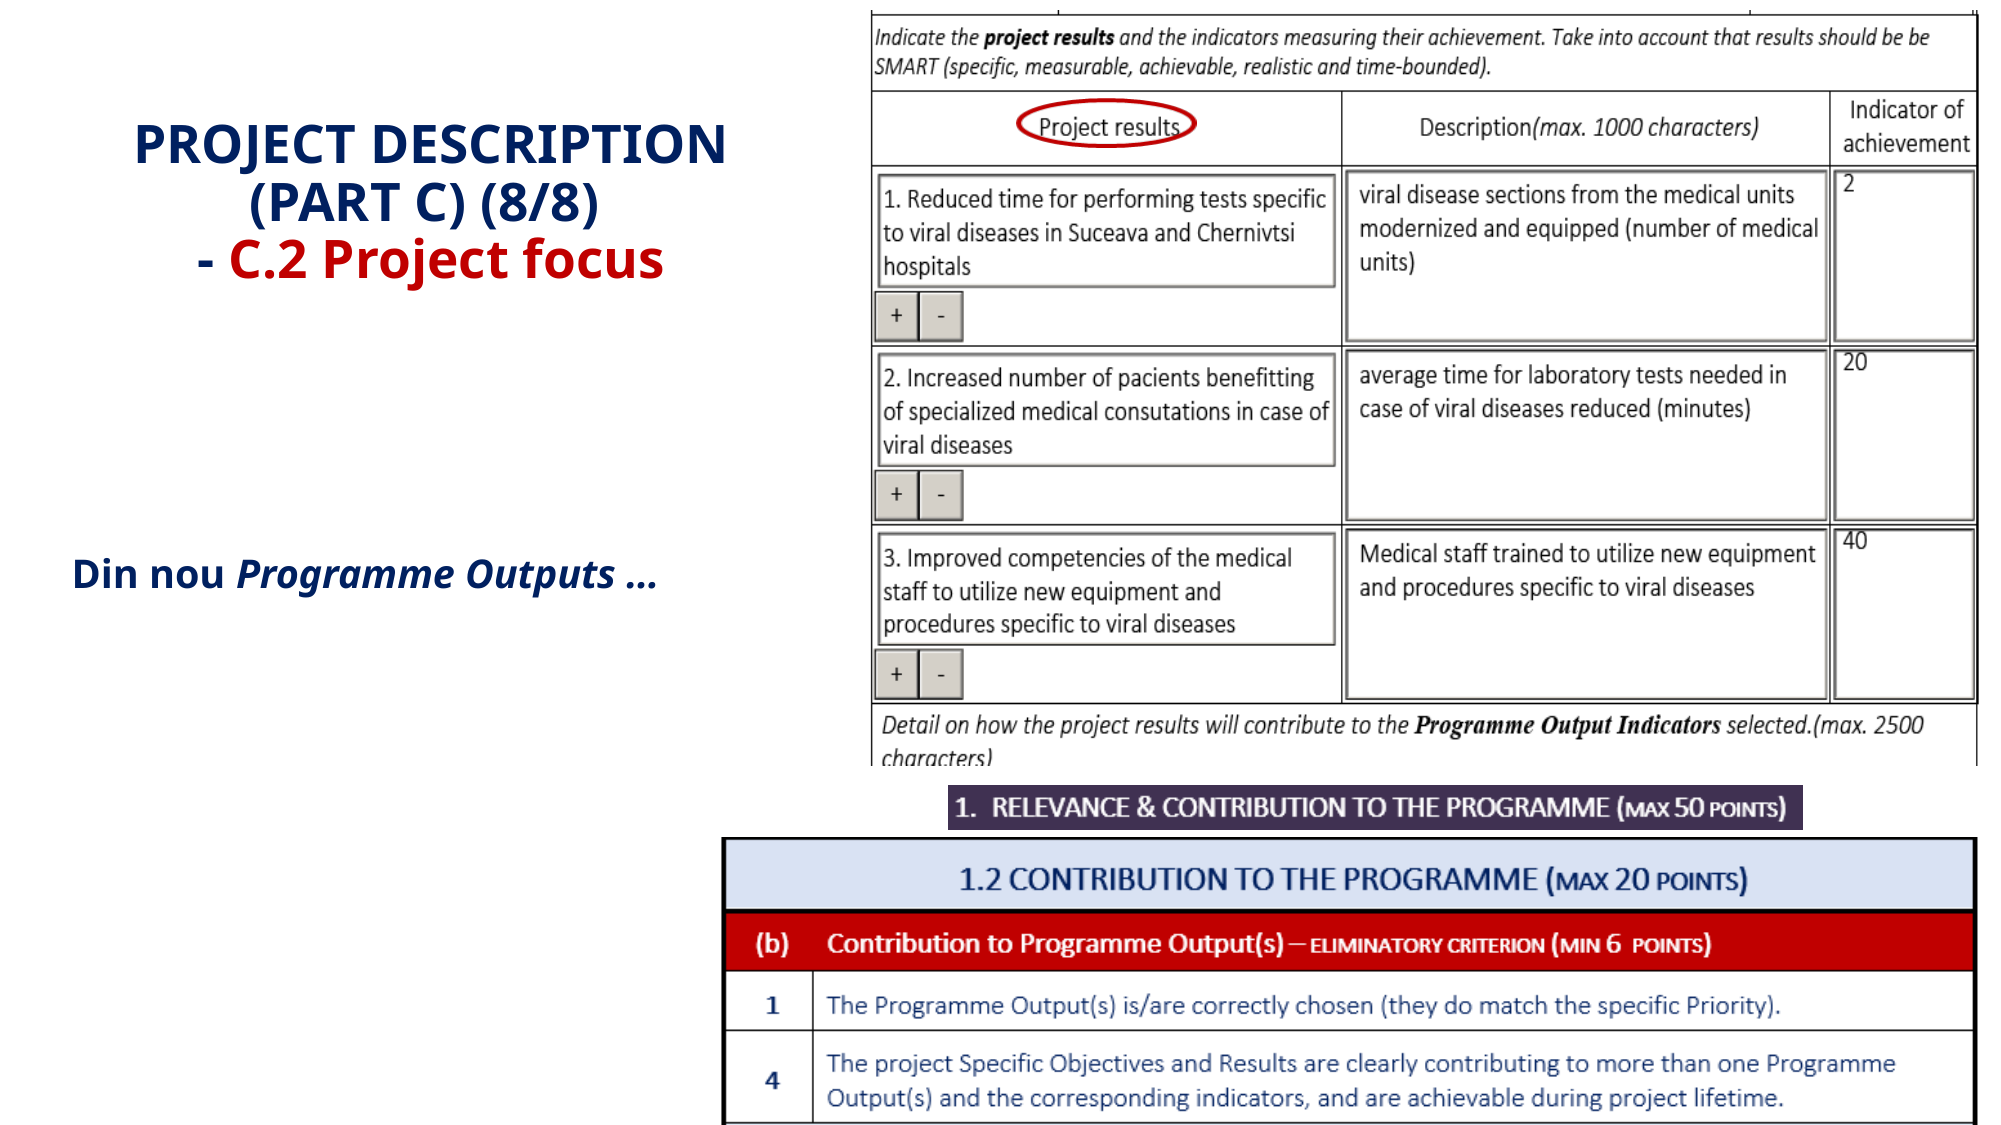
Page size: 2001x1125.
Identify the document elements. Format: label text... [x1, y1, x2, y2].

title PROJECT DESCRIPTION (PART C) (8/8) - C.2 Project focus [56, 110, 807, 298]
picture [948, 785, 1803, 830]
picture [866, 10, 1984, 766]
picture [717, 837, 1984, 1125]
subtitle Din nou Programme Outputs … [56, 317, 809, 834]
